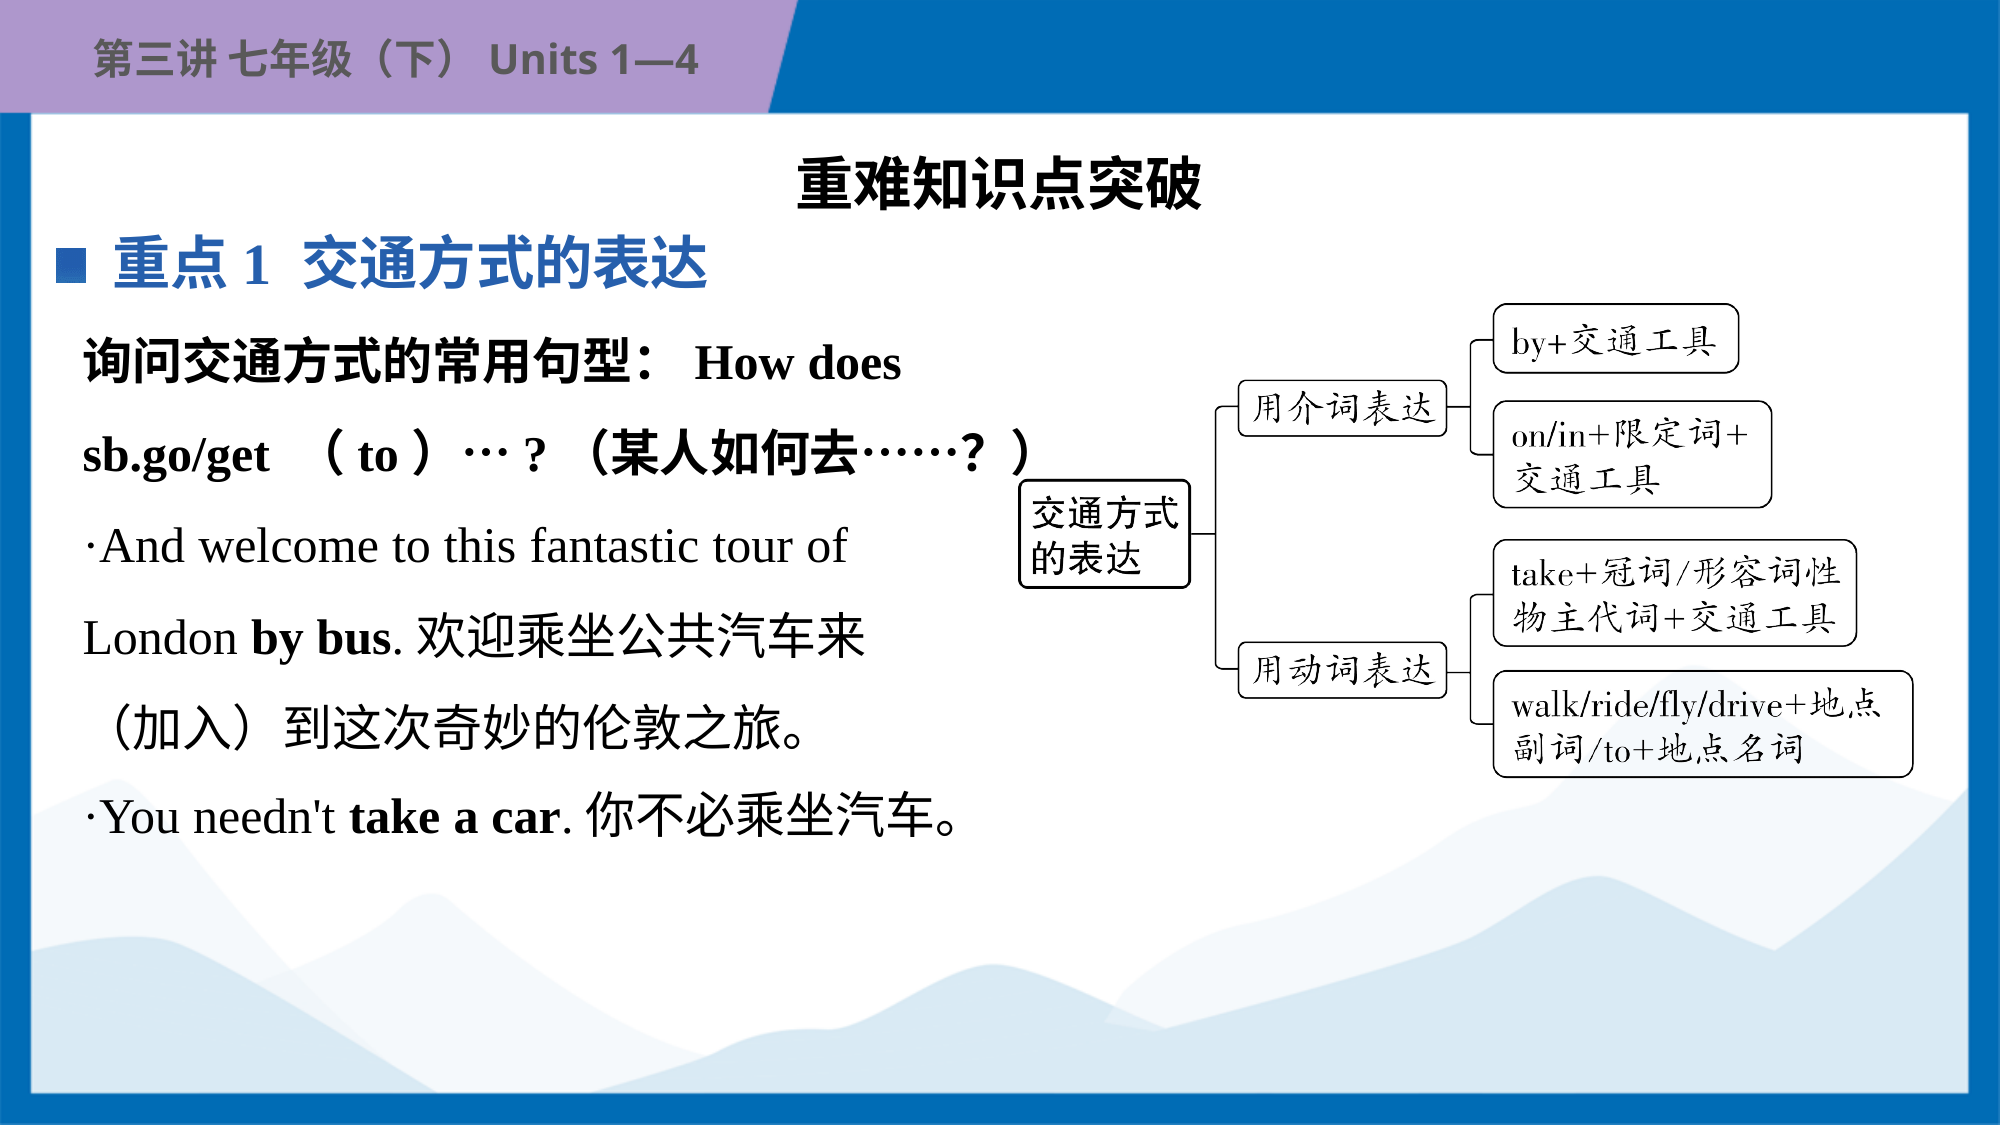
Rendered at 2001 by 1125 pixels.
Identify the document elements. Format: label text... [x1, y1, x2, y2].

text_box 重难知识点突破 [82, 146, 1917, 217]
text_box 重点1 交通方式的表达 [112, 225, 1917, 296]
text_box 询问交通方式的常用句型：How does sb.go/get （to）…?（某人如何去……？） ·And welcome to this fantastic tour of London by bus.欢迎乘坐公共汽车来 （加入）到这次奇妙的伦敦之旅。 ·You needn't take a car.你不必乘坐汽车。 [82, 297, 1001, 835]
picture [0, 0, 2000, 1125]
